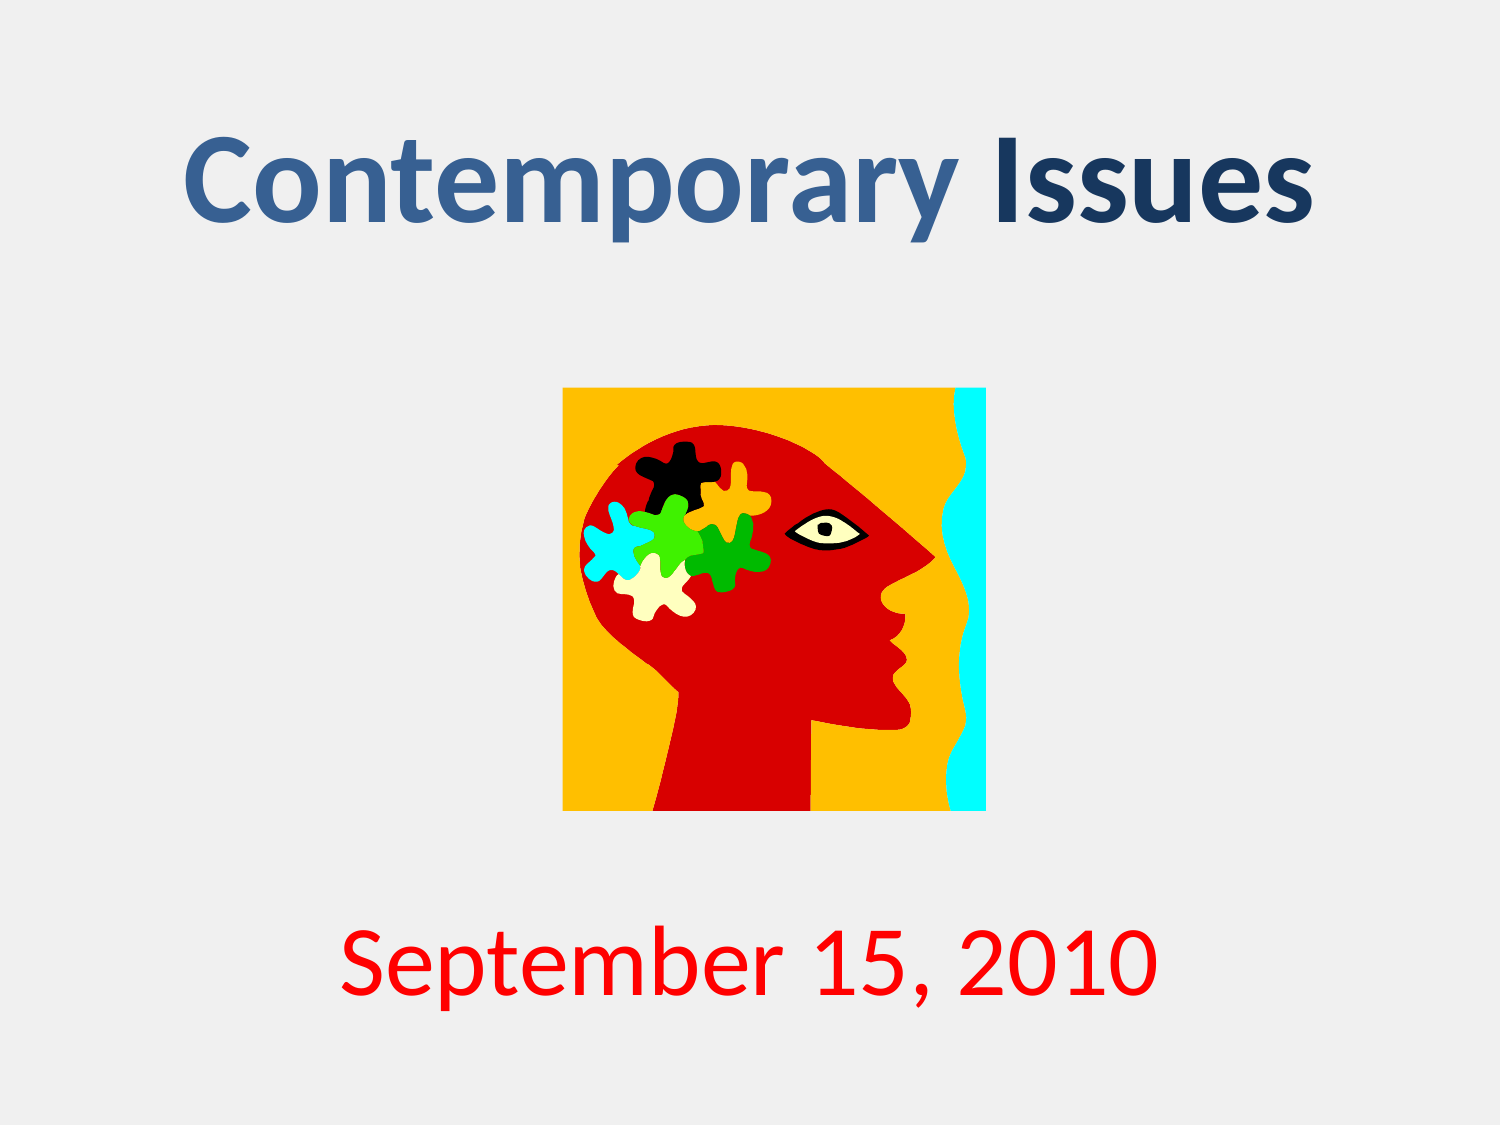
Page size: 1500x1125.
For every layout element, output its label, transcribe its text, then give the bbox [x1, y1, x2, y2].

picture [562, 387, 987, 812]
title Contemporary Issues [112, 50, 1388, 292]
subtitle September 15, 2010 [0, 887, 1500, 1125]
